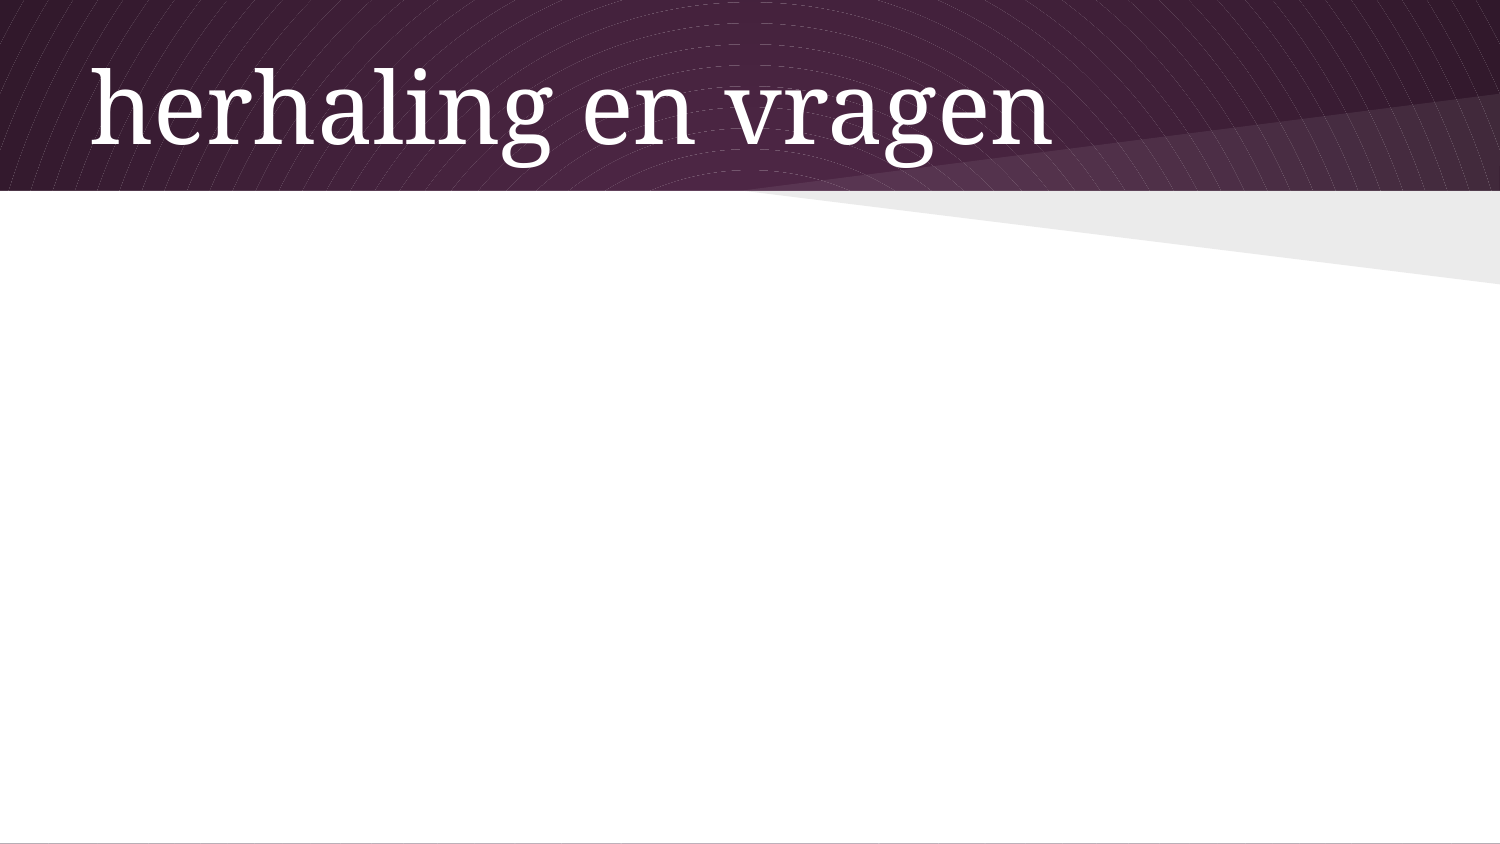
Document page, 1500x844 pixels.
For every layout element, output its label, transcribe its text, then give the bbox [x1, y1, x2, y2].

title herhaling en vragen [75, 33, 1425, 175]
